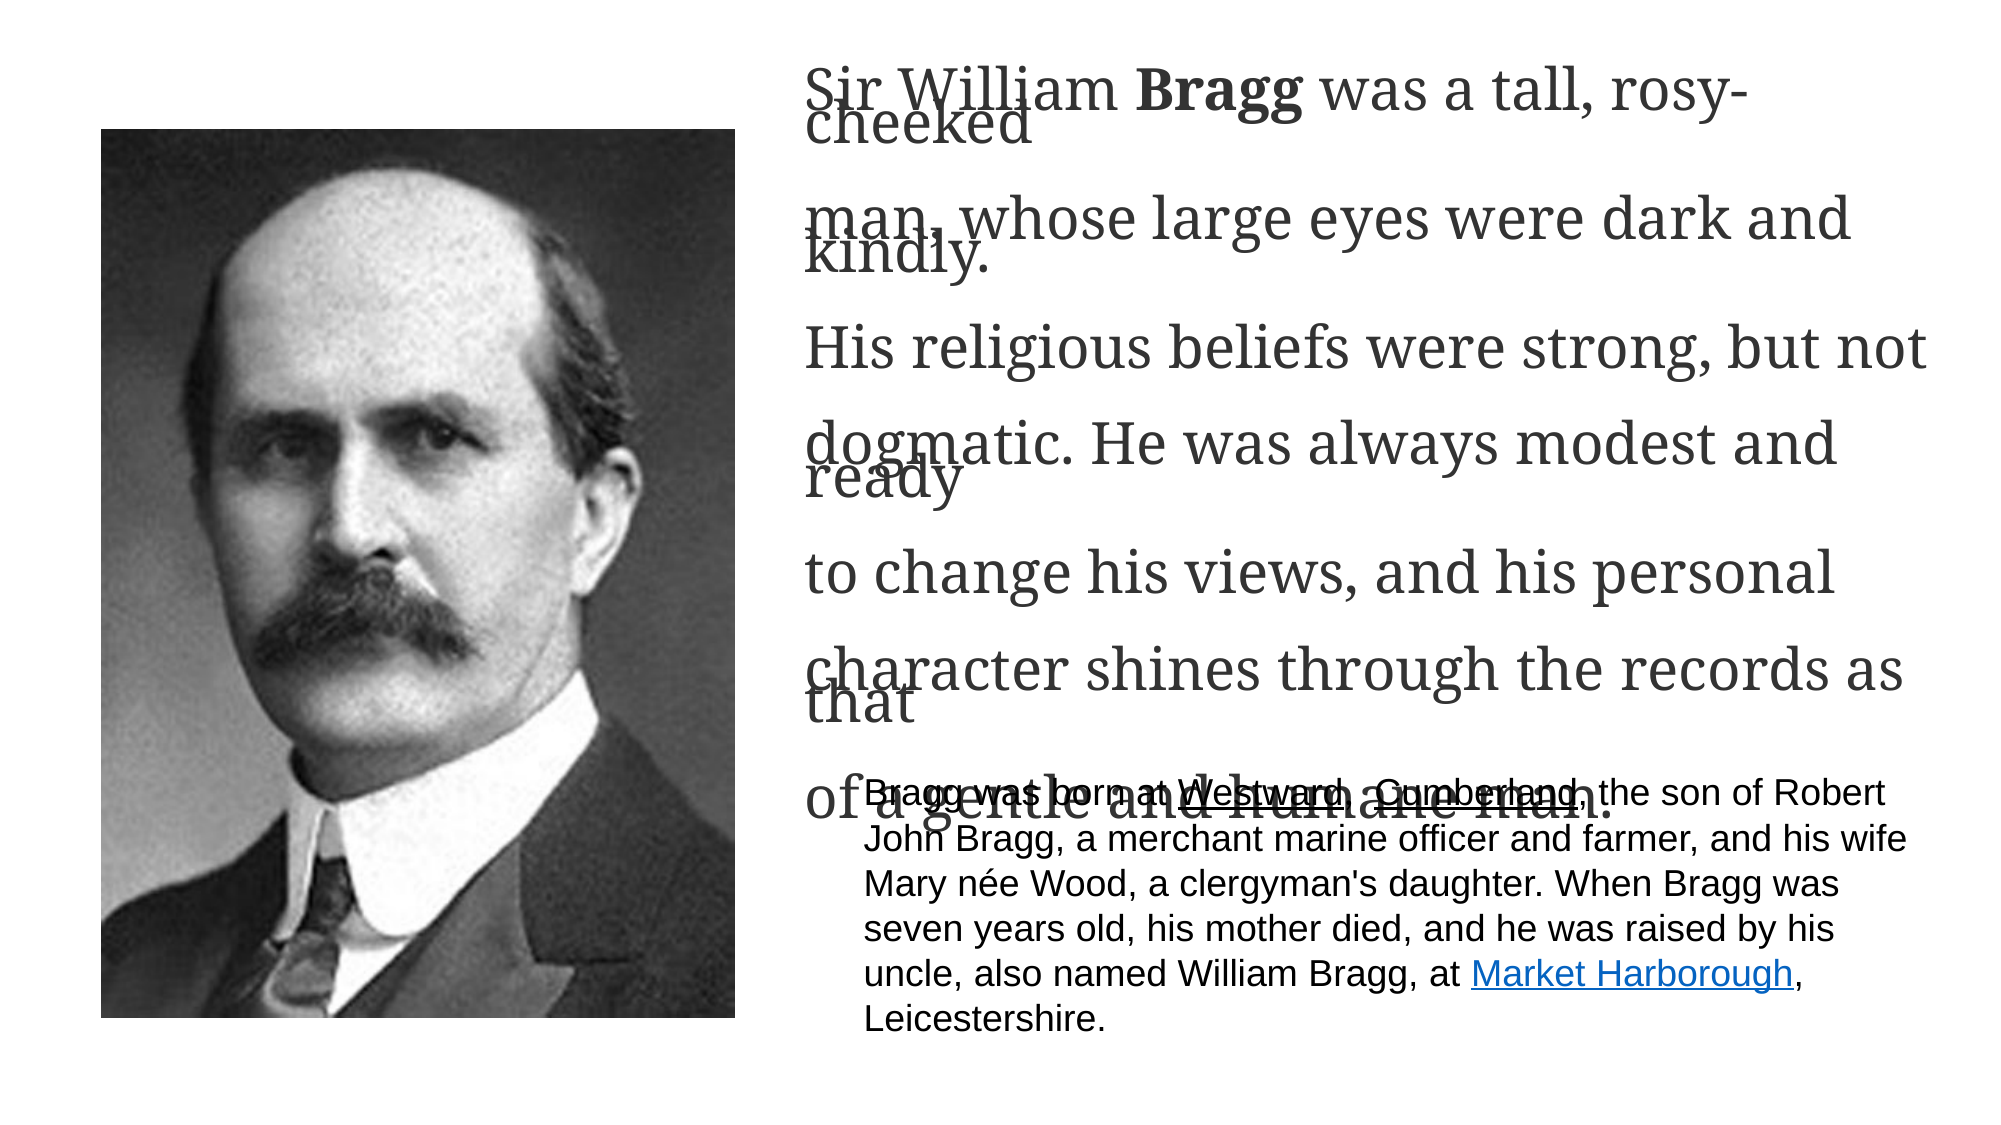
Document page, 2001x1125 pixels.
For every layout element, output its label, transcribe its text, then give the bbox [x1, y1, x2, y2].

text_box Sir William Bragg was a tall, rosy-cheeked man, whose large eyes were dark and kindly. His religious beliefs were strong, but not dogmatic. He was always modest and ready to change his views, and his personal character shines through the records as that of a gentle and humane man. [789, 82, 1968, 838]
text_box Bragg was born at Westward, Cumberland, the son of Robert John Bragg, a merchant marine officer and farmer, and his wife Mary née Wood, a clergyman's daughter. When Bragg was seven years old, his mother died, and he was raised by his uncle, also named William Bragg, at Market Harborough, Leicestershire. [773, 711, 1954, 1047]
picture [101, 129, 735, 1018]
